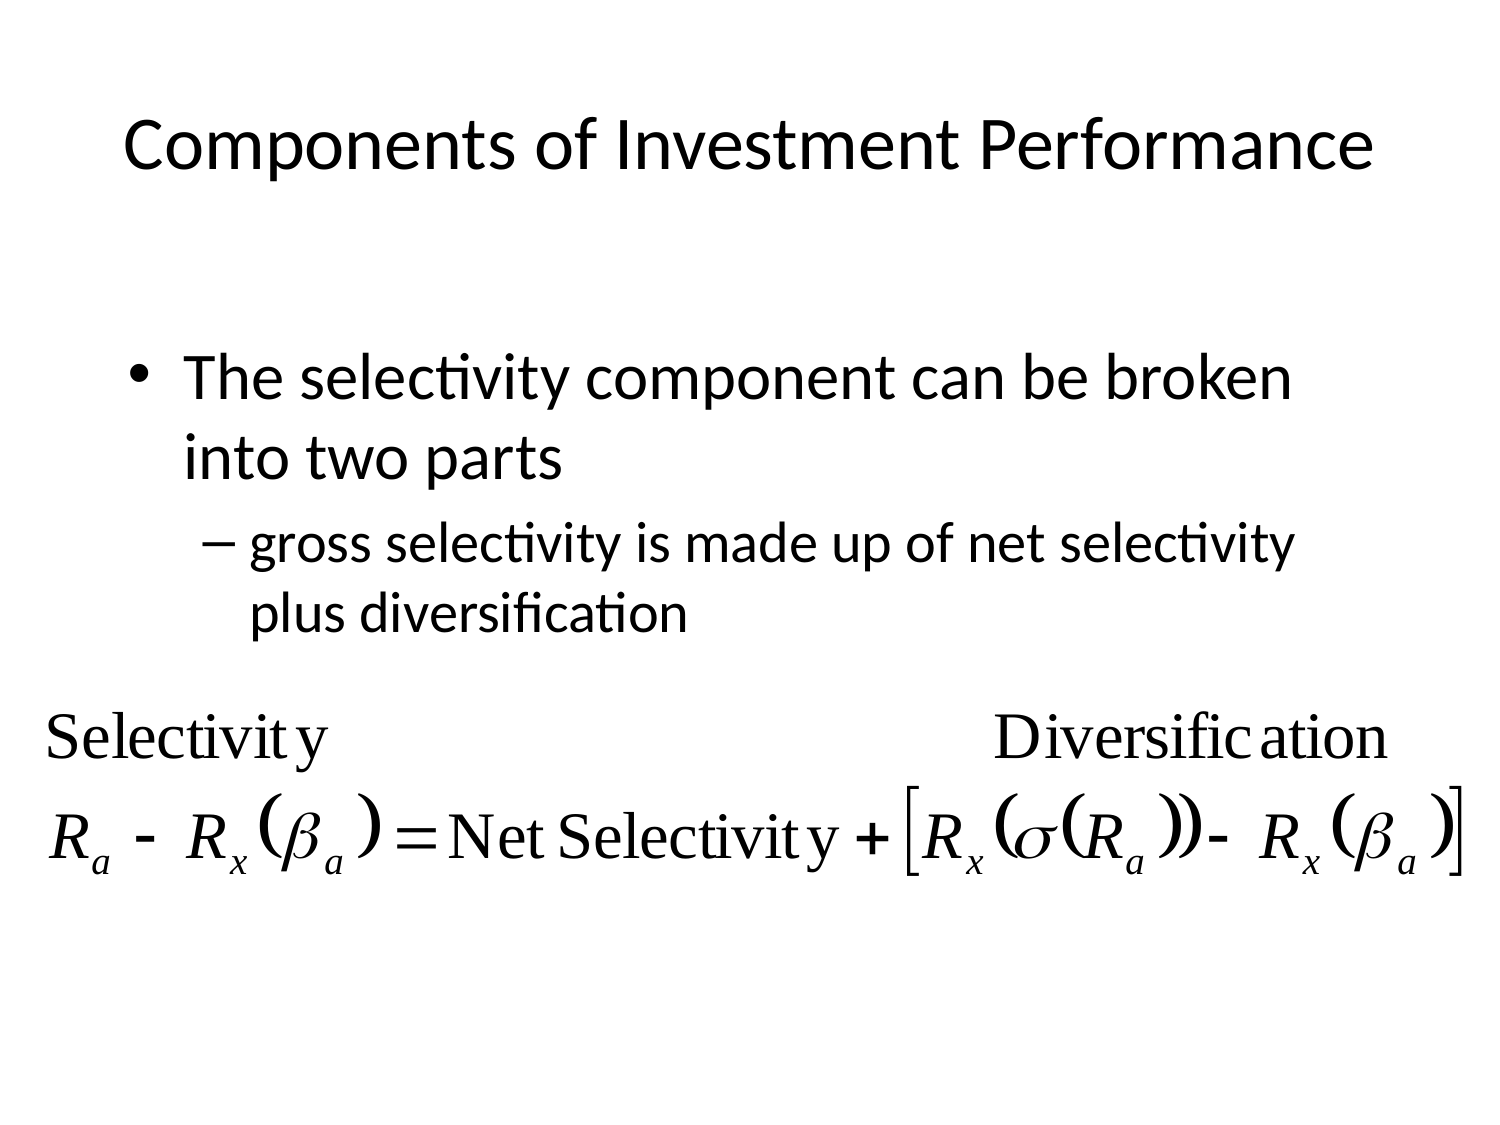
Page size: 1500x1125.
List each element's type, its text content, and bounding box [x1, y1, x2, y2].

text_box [37, 698, 1475, 888]
title Components of Investment Performance [75, 45, 1425, 233]
list The selectivity component can be broken into two parts gross selectivity is made up of net selectivity plus diversification [112, 324, 1400, 675]
